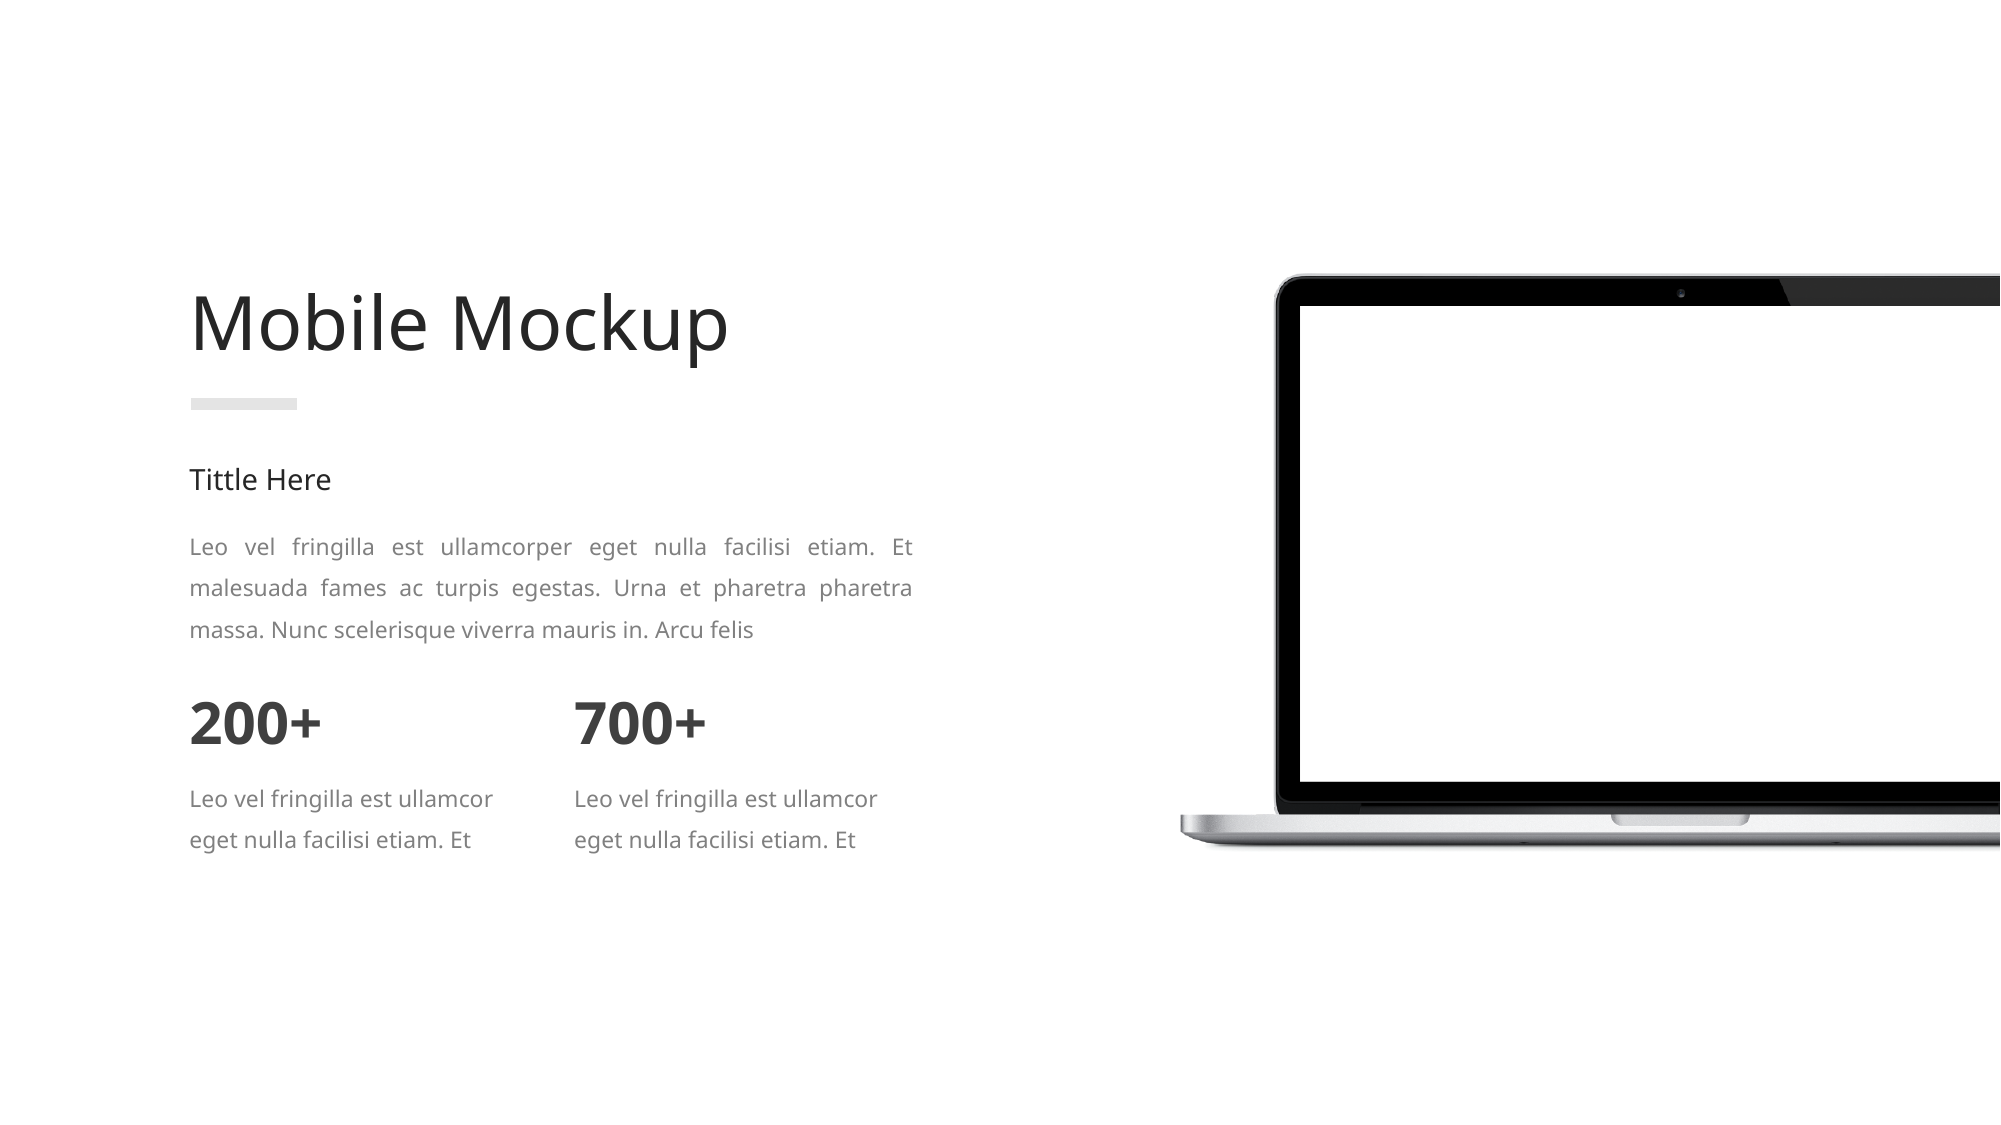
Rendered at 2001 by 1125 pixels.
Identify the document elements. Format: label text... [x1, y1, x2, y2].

text_box 700+ [559, 679, 775, 763]
text_box Tittle Here [174, 454, 391, 504]
text_box Leo vel fringilla est ullamcor eget nulla facilisi etiam. Et [559, 763, 942, 861]
text_box Mobile Mockup [174, 268, 819, 374]
text_box 200+ [174, 679, 391, 763]
picture [1180, 273, 2000, 852]
text_box Leo vel fringilla est ullamcor eget nulla facilisi etiam. Et [174, 763, 558, 861]
text_box Leo vel fringilla est ullamcorper eget nulla facilisi etiam. Et malesuada fames ac turpis egestas. Urna et pharetra pharetra massa. Nunc scelerisque viverra mauris in. Arcu felis [174, 511, 929, 650]
